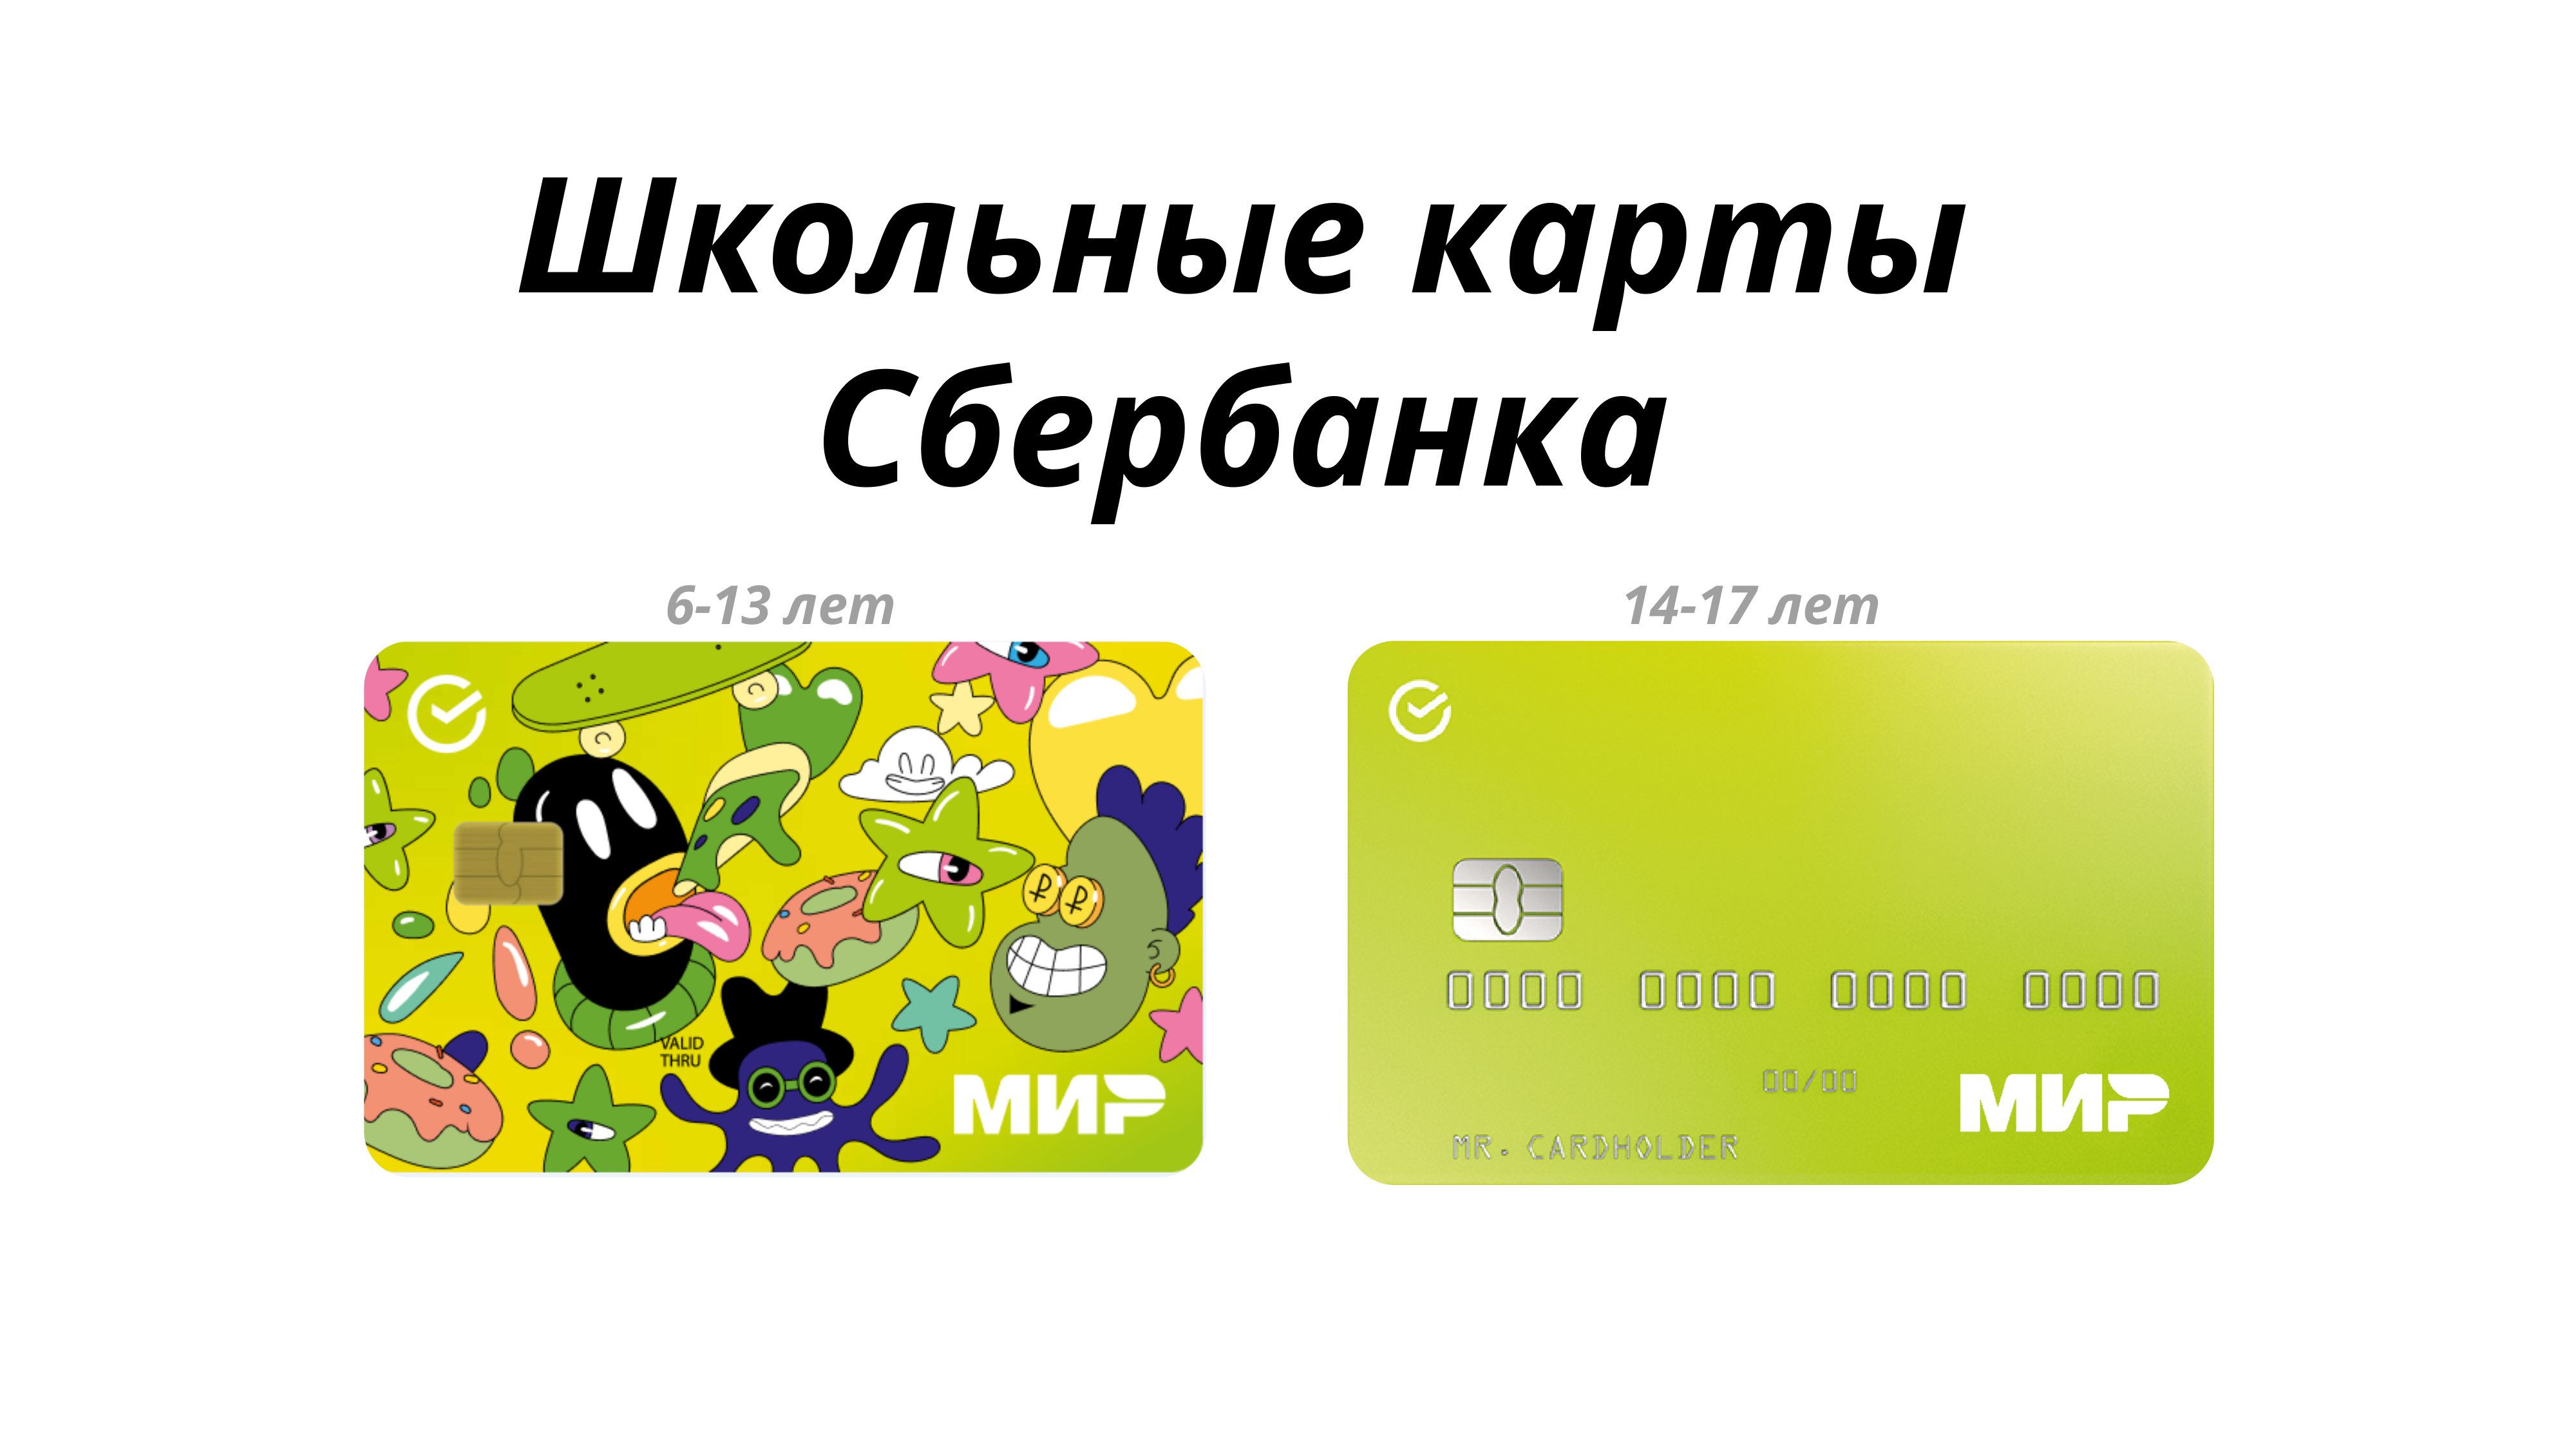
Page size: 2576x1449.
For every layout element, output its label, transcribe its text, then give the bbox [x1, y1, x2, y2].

text_box 14-17 лет [1615, 565, 1946, 641]
text_box 6-13 лет [660, 565, 957, 641]
text_box Школьные карты Сбербанка [439, 126, 2045, 524]
picture [364, 641, 1206, 1178]
picture [1347, 641, 2215, 1186]
